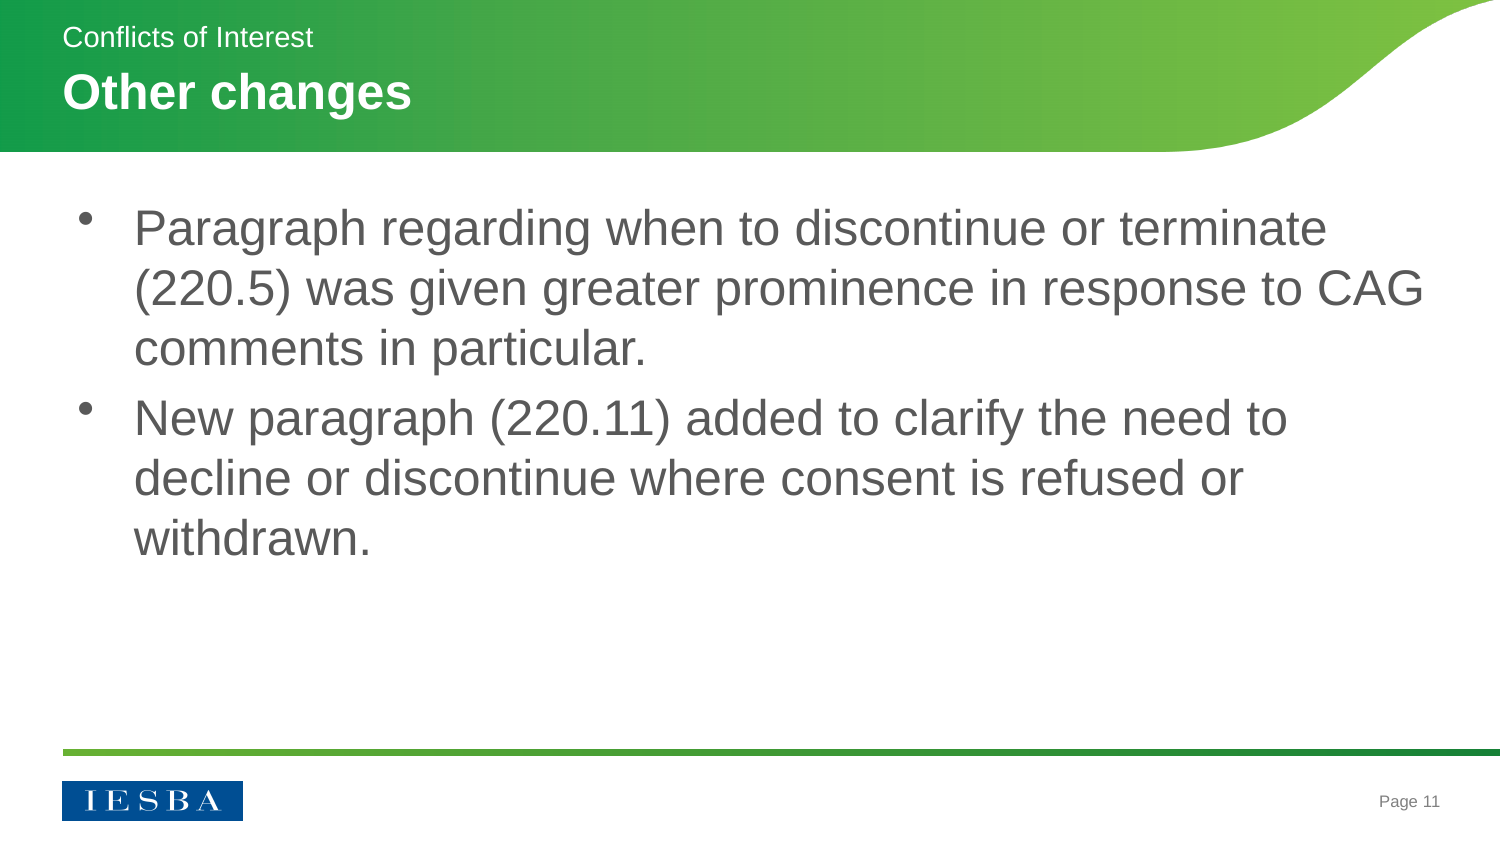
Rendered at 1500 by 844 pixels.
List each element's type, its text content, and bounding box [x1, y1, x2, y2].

title Other changes [62, 56, 1300, 122]
picture [62, 781, 243, 821]
picture [0, 0, 1497, 152]
subtitle Conflicts of Interest [62, 18, 500, 47]
list Paragraph regarding when to discontinue or terminate (220.5) was given greater prominence in response to CAG comments in particular. New paragraph (220.11) added to clarify the need to decline or discontinue where consent is refused or withdrawn. [62, 187, 1450, 694]
